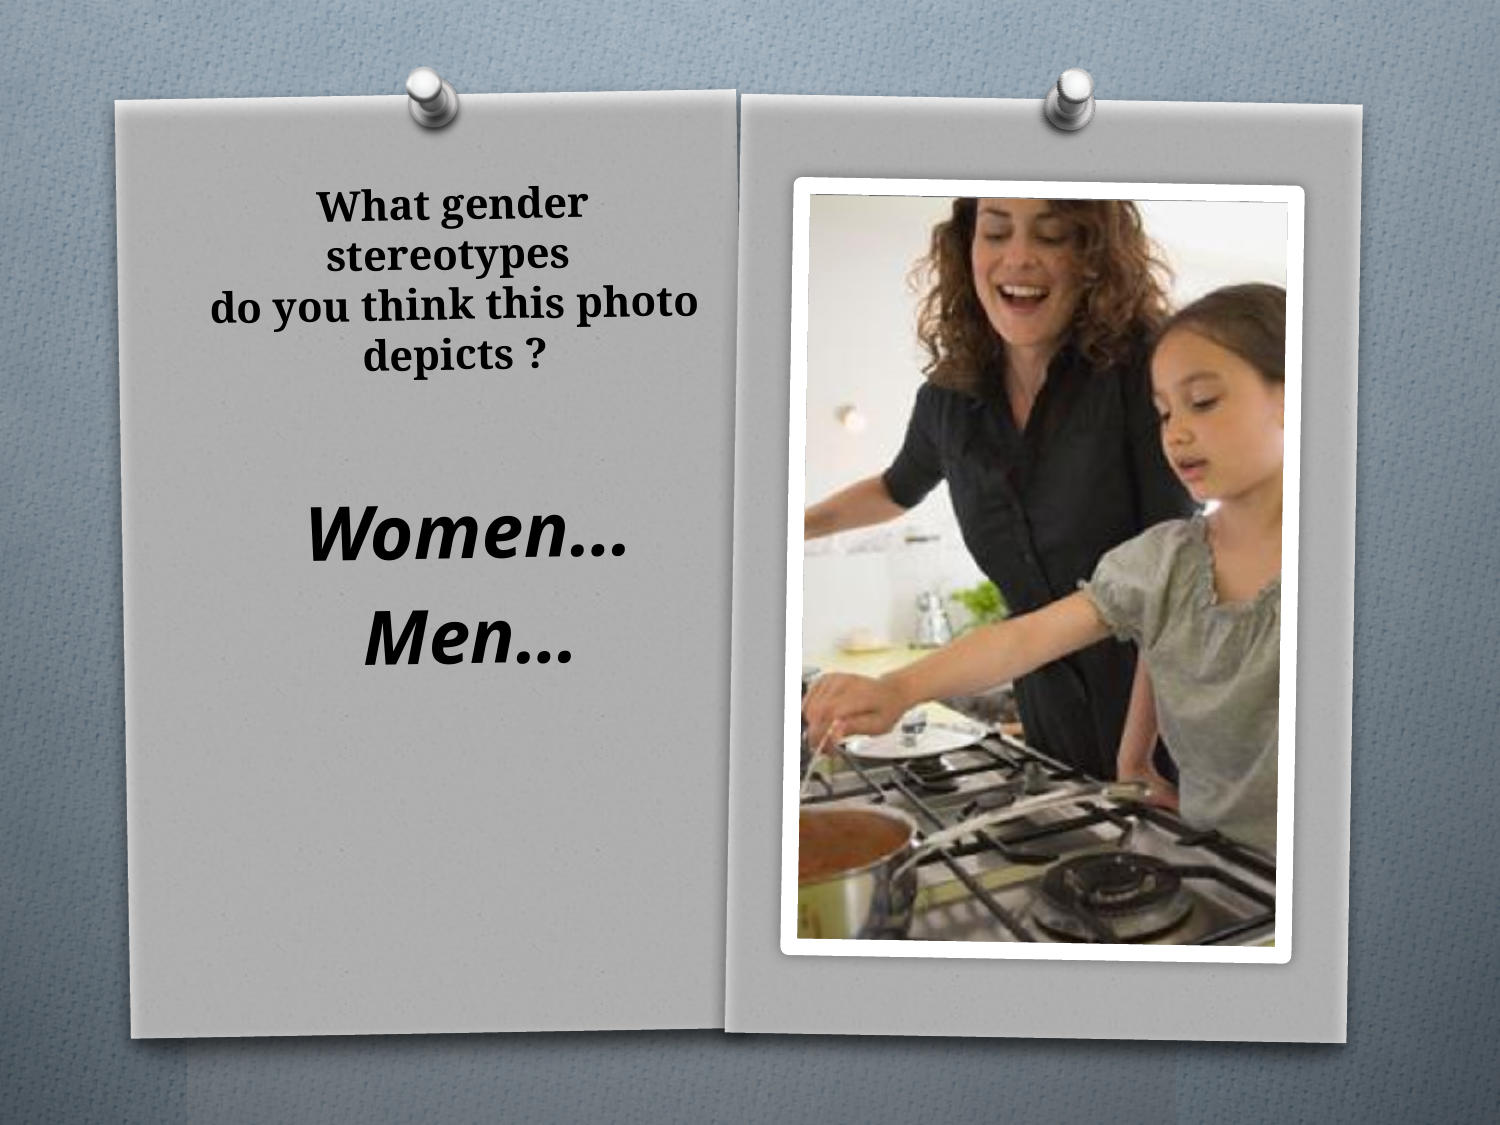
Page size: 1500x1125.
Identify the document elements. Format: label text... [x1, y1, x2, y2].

picture [798, 196, 1287, 946]
title What gender stereotypes do you think this photo depicts ? [180, 190, 728, 392]
list Women… Men… [249, 356, 691, 834]
picture [1016, 41, 1138, 162]
picture [375, 34, 496, 156]
